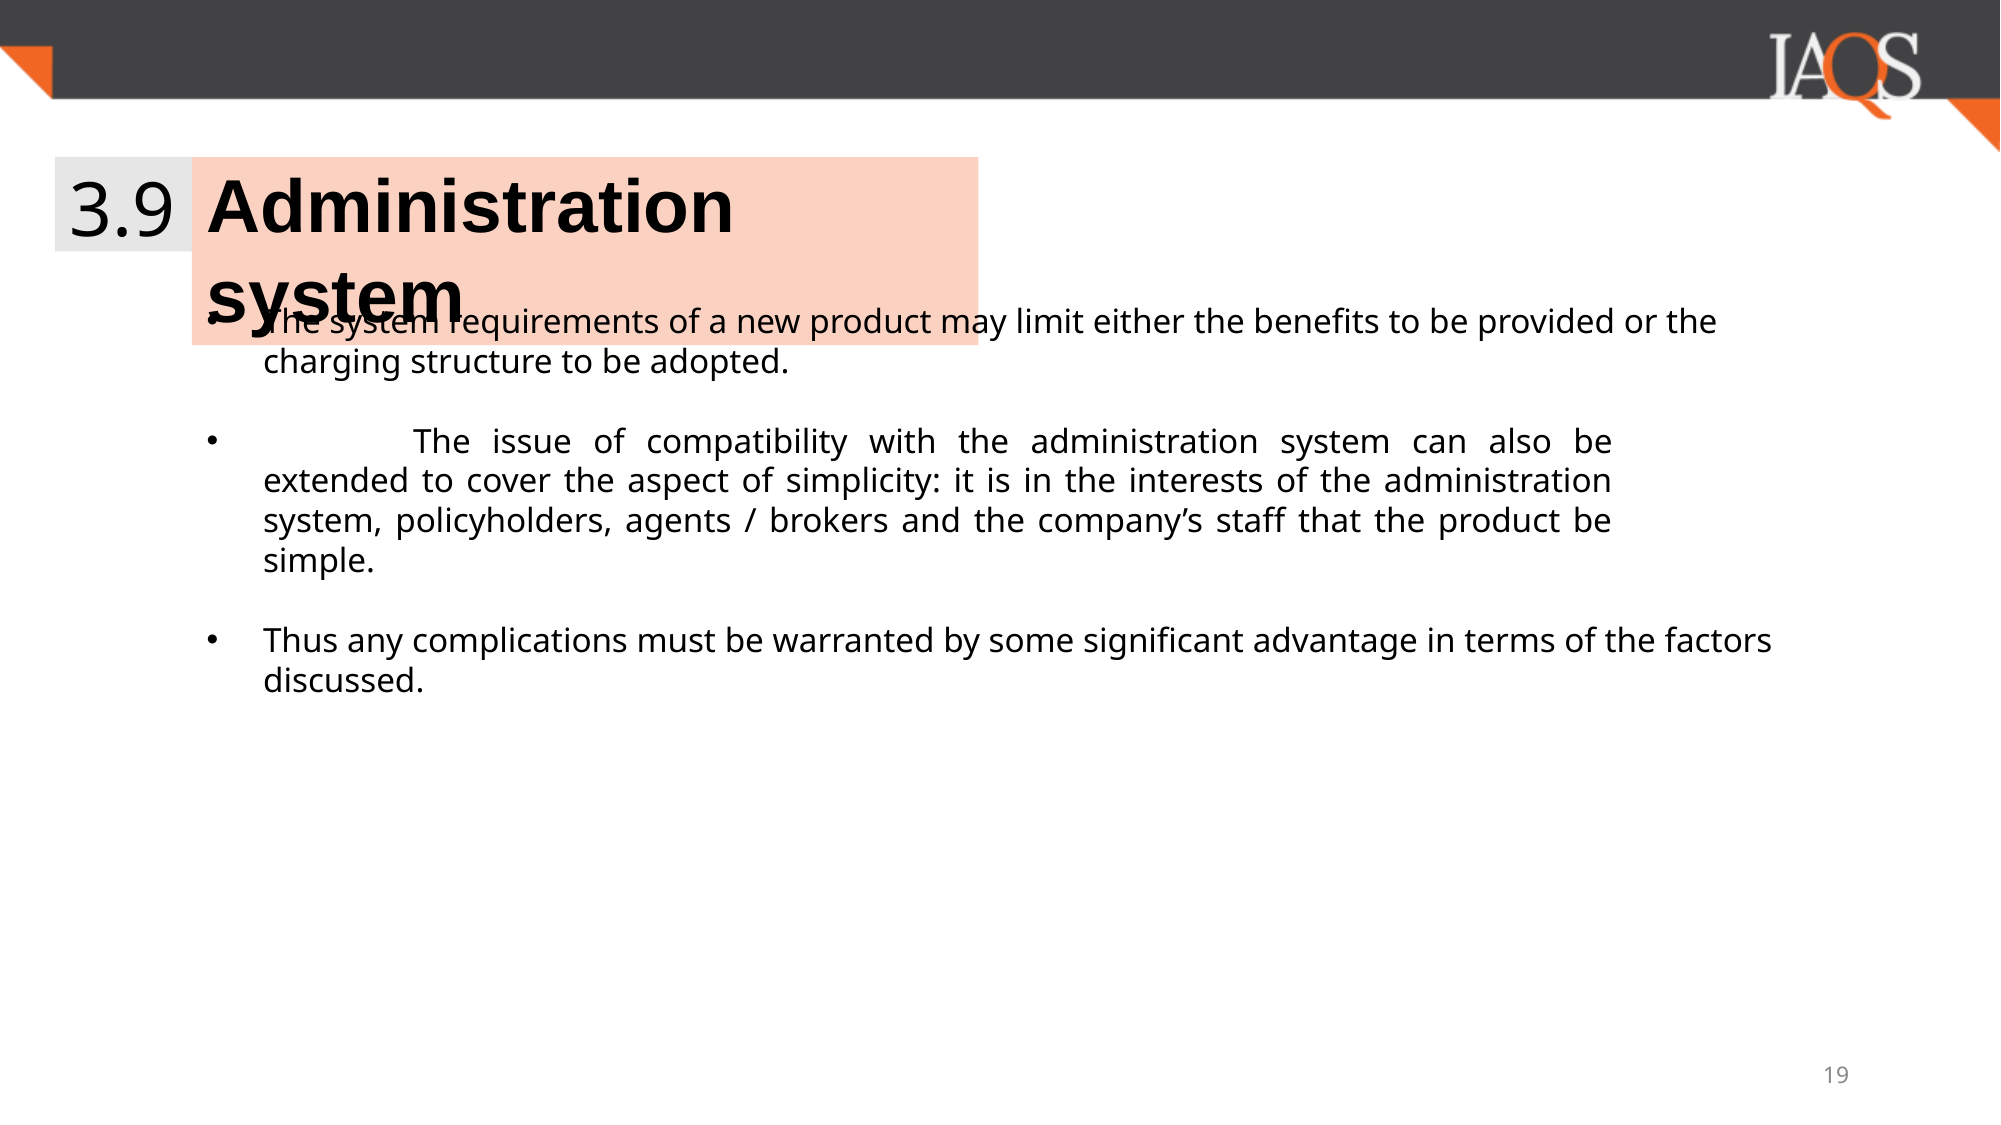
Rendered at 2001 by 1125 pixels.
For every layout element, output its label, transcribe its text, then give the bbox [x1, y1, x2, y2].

text_box The system requirements of a new product may limit either the benefits to be provided or the charging structure to be adopted. The issue of compatibility with the administration system can also be extended to cover the aspect of simplicity: it is in the interests of the administration system, policyholders, agents / brokers and the company’s staff that the product be simple. Thus any complications must be warranted by some significant advantage in terms of the factors discussed. [204, 297, 1781, 700]
title Administration system [191, 157, 979, 346]
text_box 3.9 [54, 156, 192, 252]
picture [0, 0, 2000, 152]
slide_number ‹#› [1820, 1057, 1857, 1125]
